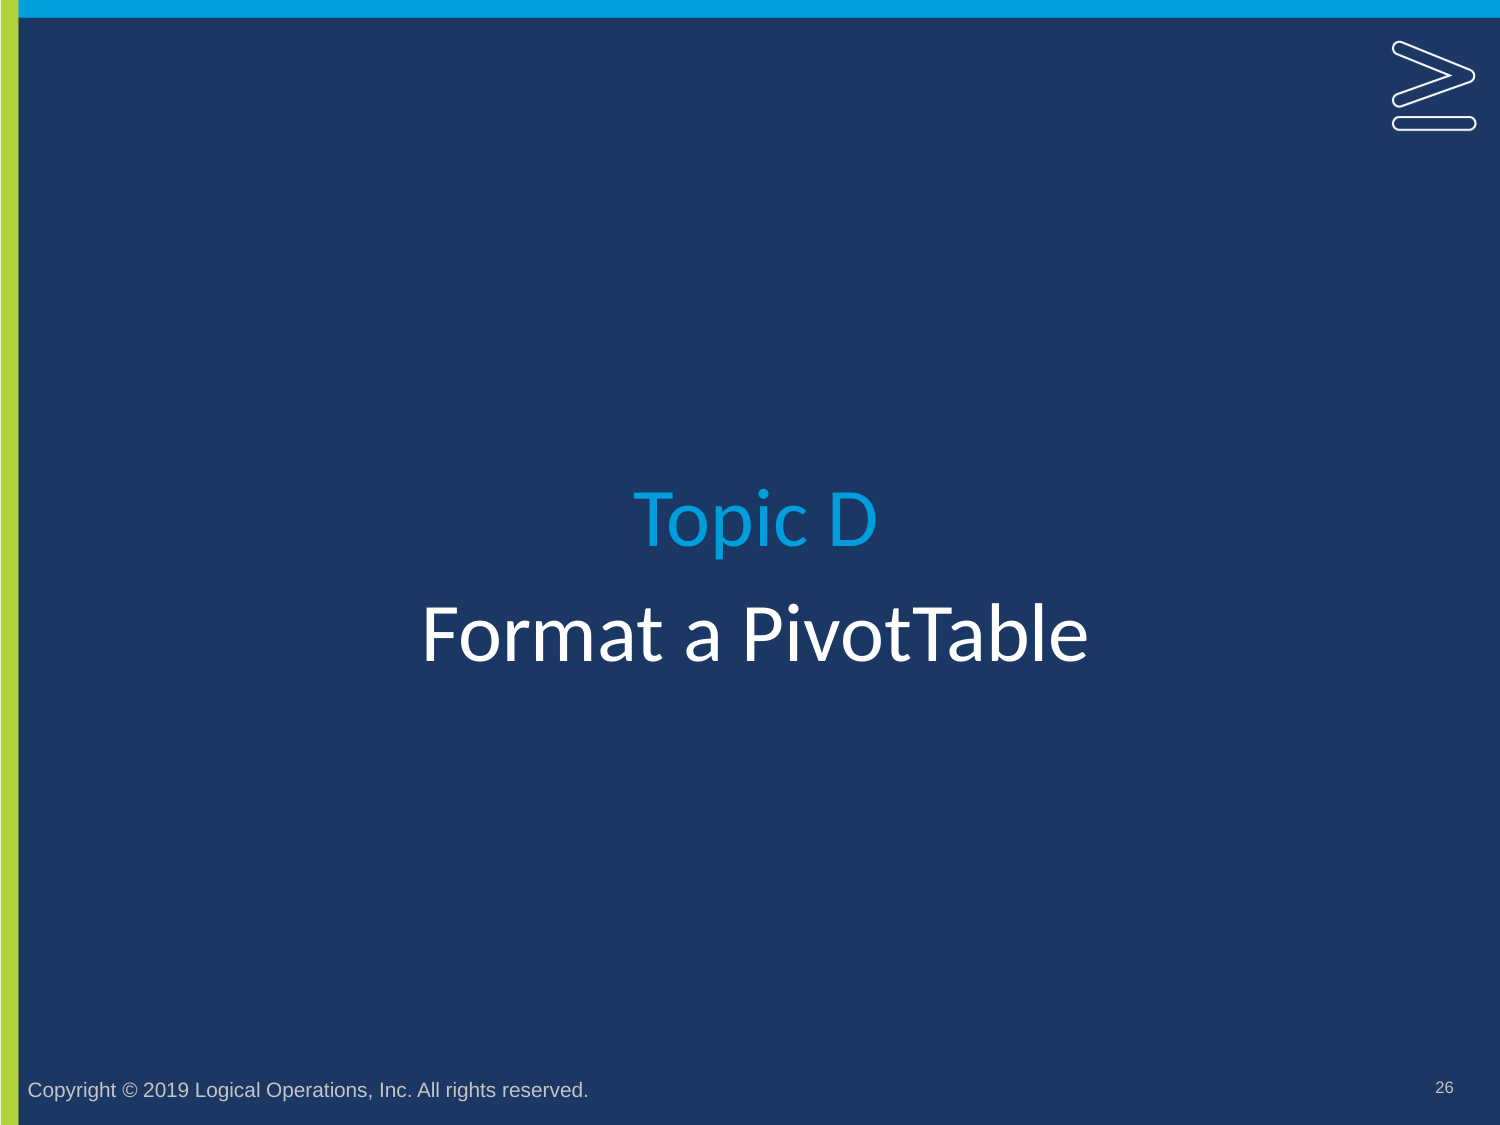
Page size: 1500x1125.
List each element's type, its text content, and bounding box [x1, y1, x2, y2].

picture [0, 0, 1500, 1125]
title Format a PivotTable [118, 571, 1394, 795]
slide_number 26 [1118, 1057, 1469, 1118]
list Topic D [118, 324, 1394, 571]
